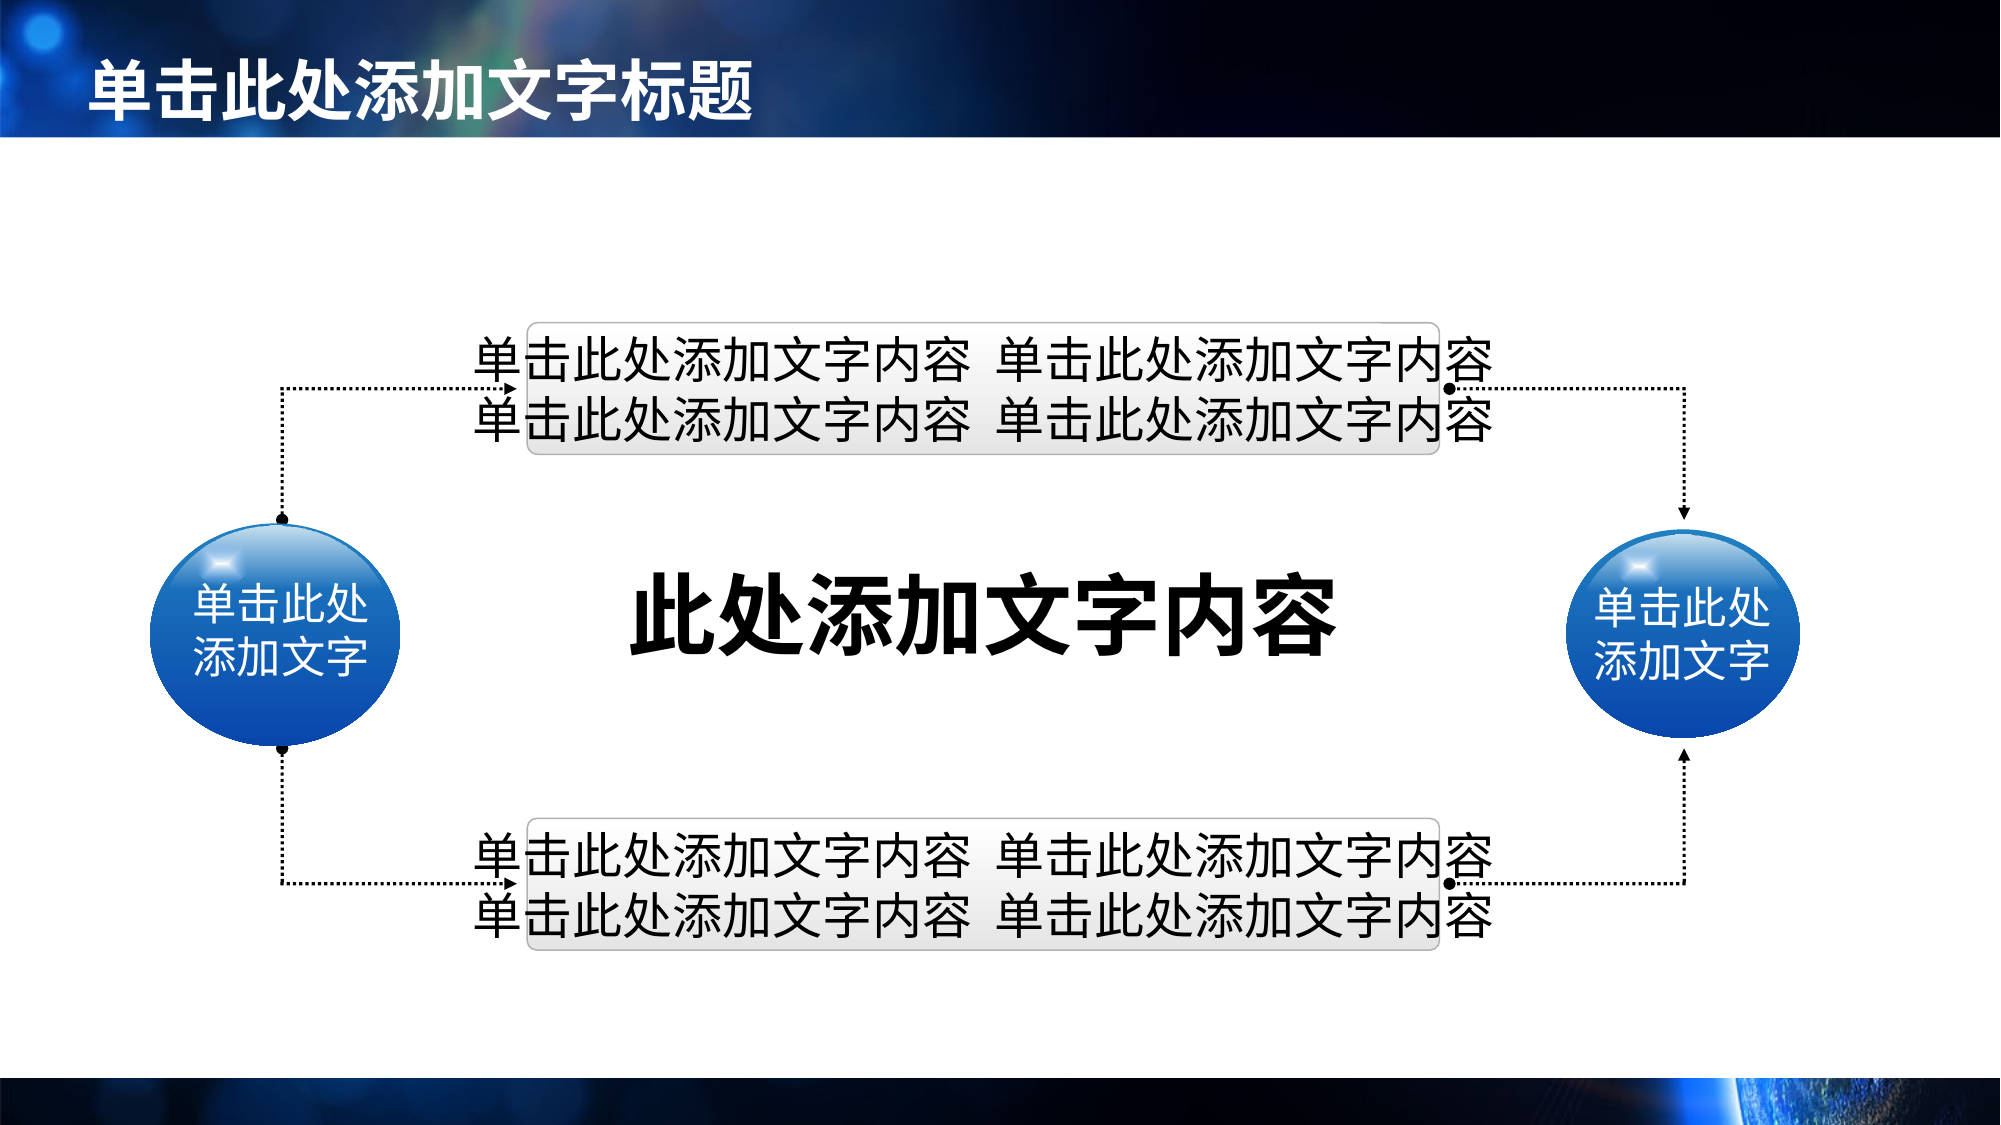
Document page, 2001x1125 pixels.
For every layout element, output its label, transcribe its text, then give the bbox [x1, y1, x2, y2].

text_box 单击此处添加文字内容 单击此处添加文字内容 单击此处添加文字内容 单击此处添加文字内容 [527, 818, 1440, 951]
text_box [133, 523, 429, 746]
text_box [275, 746, 289, 755]
text_box 单击此处添加文字内容 单击此处添加文字内容 单击此处添加文字内容 单击此处添加文字内容 [527, 322, 1440, 455]
text_box [503, 382, 517, 396]
text_box [1443, 877, 1457, 890]
text_box [1443, 382, 1457, 396]
text_box 此处添加文字内容 [612, 552, 1355, 674]
picture [0, 0, 2000, 137]
text_box [503, 877, 517, 890]
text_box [1566, 529, 1800, 738]
text_box [1677, 507, 1691, 520]
text_box [275, 513, 289, 523]
picture [0, 1078, 2000, 1125]
text_box [1677, 748, 1691, 762]
